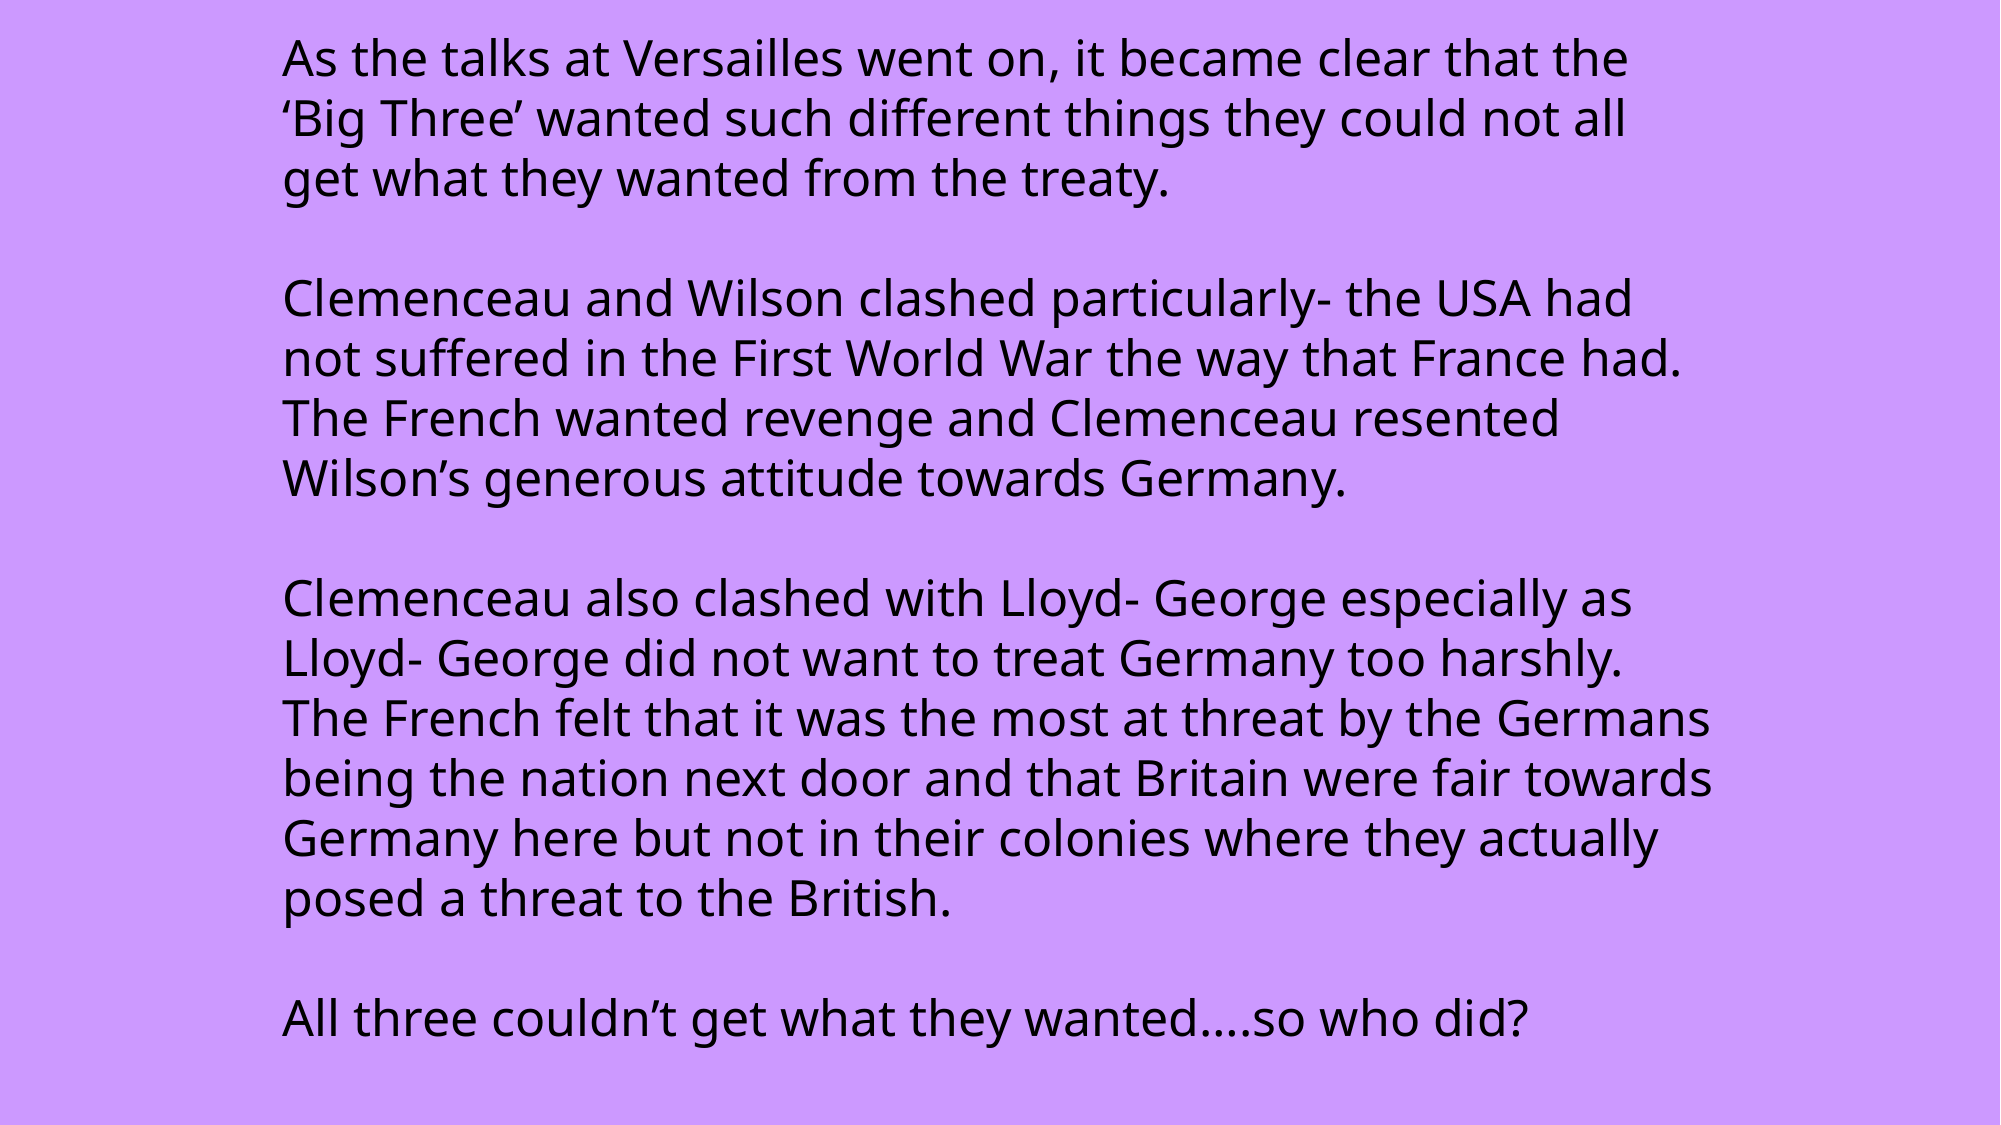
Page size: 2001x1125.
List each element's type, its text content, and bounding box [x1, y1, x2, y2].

text_box As the talks at Versailles went on, it became clear that the ‘Big Three’ wanted such different things they could not all get what they wanted from the treaty. Clemenceau and Wilson clashed particularly- the USA had not suffered in the First World War the way that France had. The French wanted revenge and Clemenceau resented Wilson’s generous attitude towards Germany. Clemenceau also clashed with Lloyd- George especially as Lloyd- George did not want to treat Germany too harshly. The French felt that it was the most at threat by the Germans being the nation next door and that Britain were fair towards Germany here but not in their colonies where they actually posed a threat to the British. All three couldn’t get what they wanted….so who did? [267, 19, 1733, 1054]
